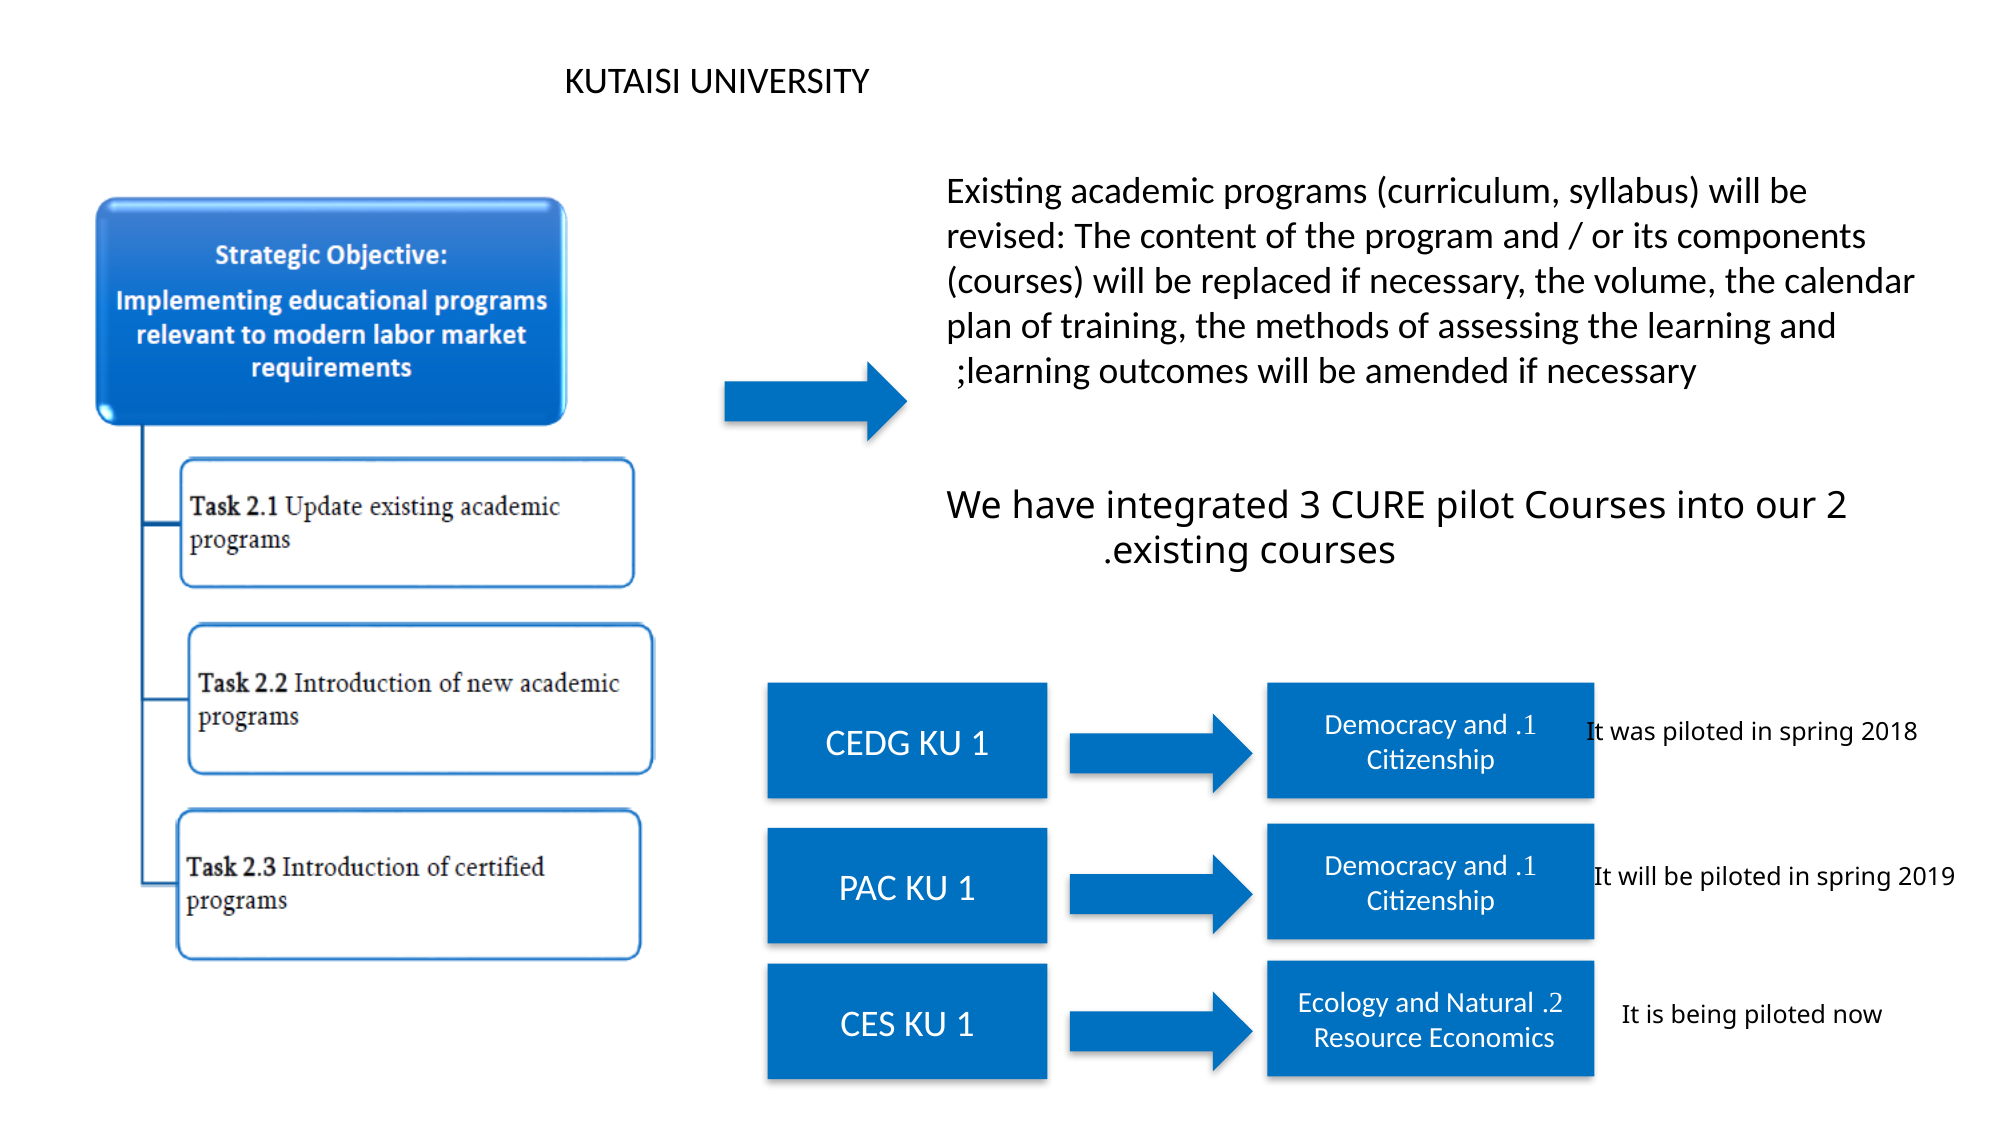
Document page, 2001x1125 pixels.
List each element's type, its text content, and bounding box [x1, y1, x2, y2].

text_box It was piloted in spring 2018 [1571, 707, 1934, 753]
text_box [1068, 710, 1255, 796]
text_box [723, 358, 909, 444]
text_box 1. Democracy and Citizenship [1266, 682, 1595, 799]
picture [38, 170, 703, 992]
text_box [1068, 988, 1255, 1074]
text_box CEDG KU 1 [767, 682, 1048, 799]
text_box 2. Ecology and Natural Resource Economics [1266, 960, 1595, 1077]
text_box PAC KU 1 [767, 827, 1048, 944]
text_box It will be piloted in spring 2019 [1579, 852, 1971, 898]
text_box [1068, 851, 1255, 937]
text_box 1. Democracy and Citizenship [1266, 823, 1595, 940]
text_box KUTAISI UNIVERSITY [550, 48, 1167, 109]
text_box Existing academic programs (curriculum, syllabus) will be revised: The content of the program and / or its components (courses) will be replaced if necessary, the volume, the calendar plan of training, the methods of assessing the learning and learning outcomes will be amended if necessary; We have integrated 3 CURE pilot Courses into our 2 existing courses. [931, 158, 1944, 579]
text_box CES KU 1 [767, 963, 1048, 1080]
text_box It is being piloted now [1606, 991, 1898, 1036]
